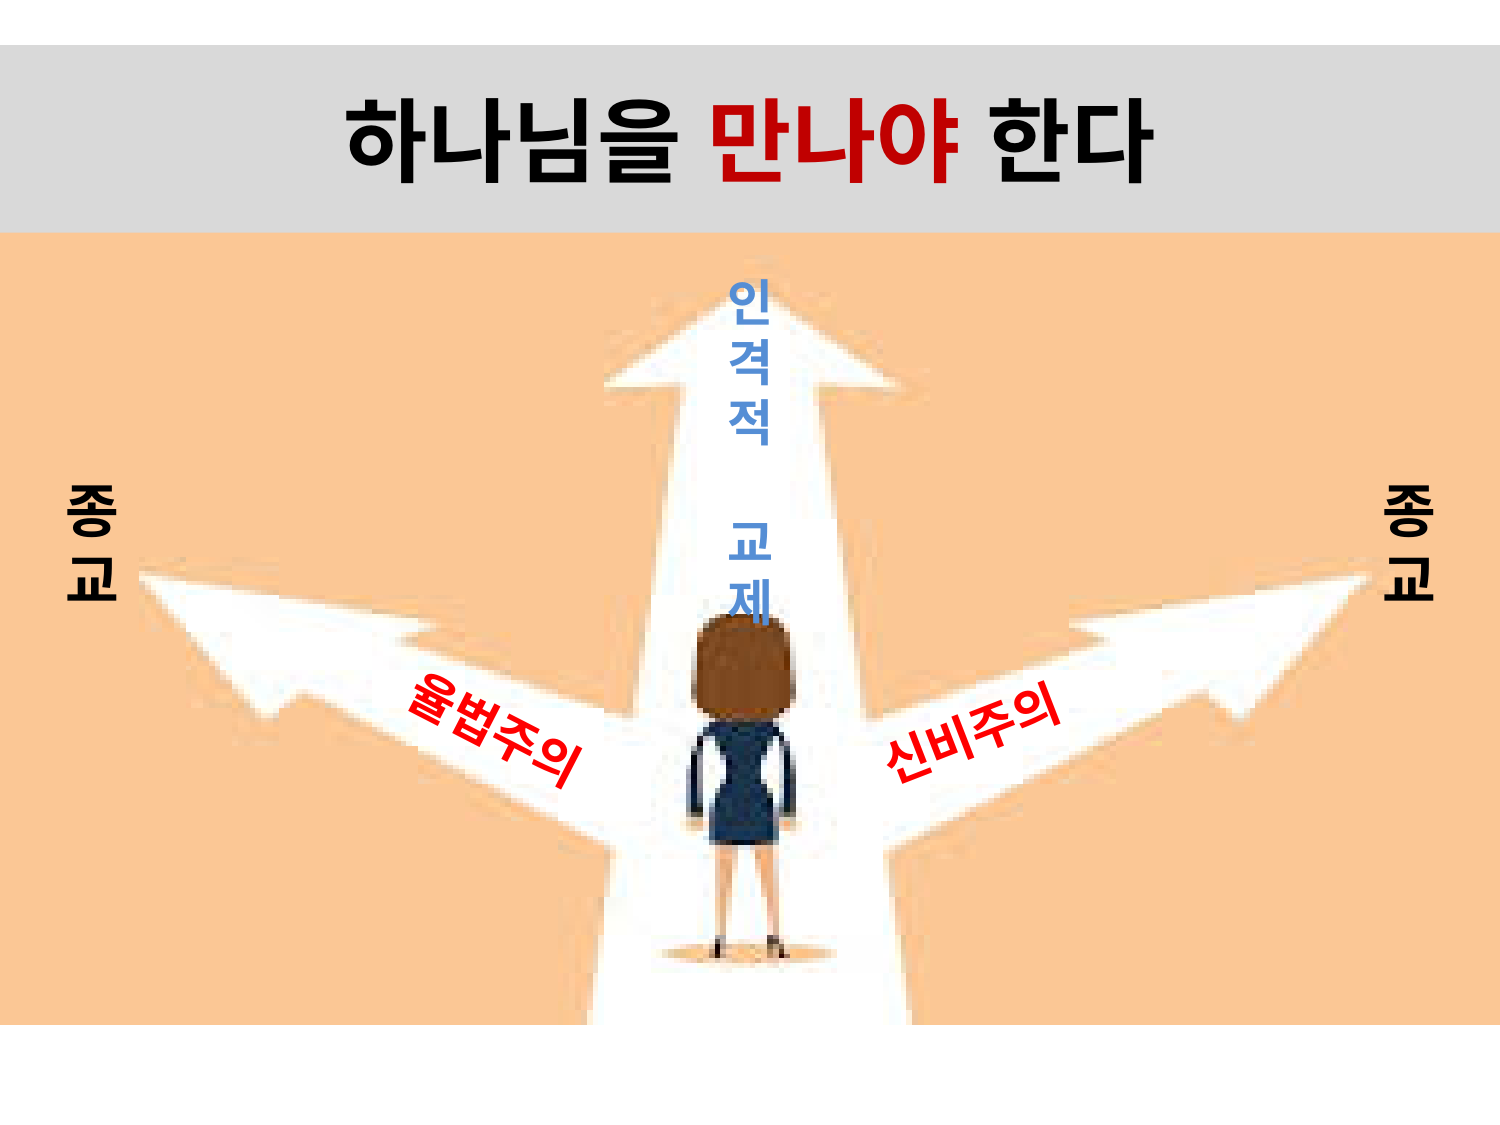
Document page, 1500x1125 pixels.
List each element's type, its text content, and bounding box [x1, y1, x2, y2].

title 하나님을 만나야 한다 [0, 45, 1500, 104]
picture [0, 104, 1500, 1026]
